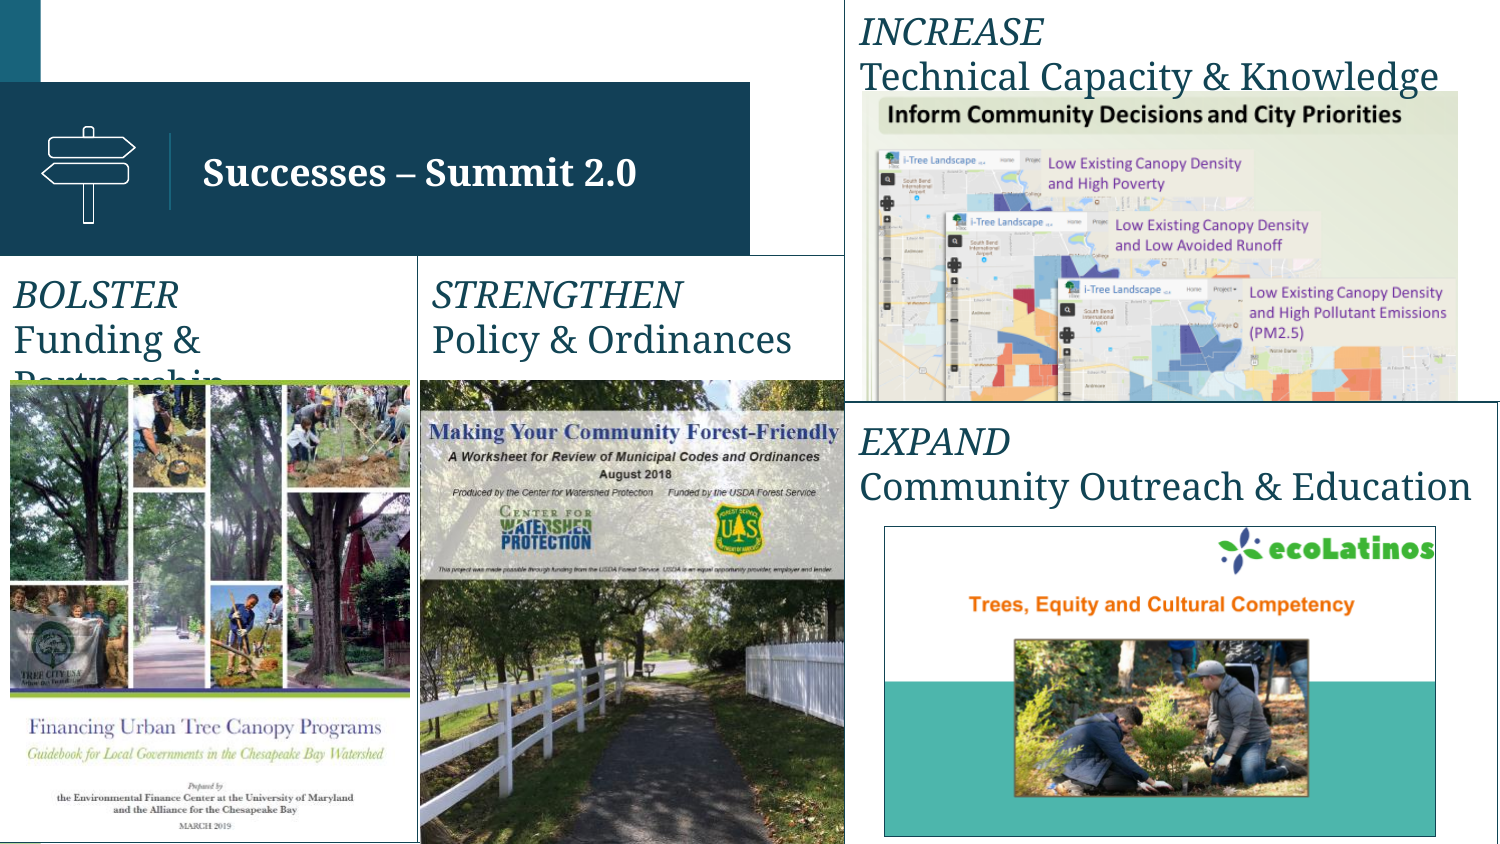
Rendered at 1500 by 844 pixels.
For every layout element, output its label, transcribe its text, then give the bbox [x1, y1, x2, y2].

text_box INCREASE Technical Capacity & Knowledge [844, 0, 1500, 402]
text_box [41, 126, 136, 224]
title Successes – Summit 2.0 [187, 87, 715, 255]
text_box EXPAND Community Outreach & Education [847, 402, 1498, 844]
picture [884, 525, 1436, 837]
picture [861, 91, 1459, 483]
picture [420, 379, 844, 844]
list BOLSTER Funding & Partnership [0, 255, 417, 843]
text_box STRENGTHEN Policy & Ordinances [417, 255, 844, 380]
picture [10, 379, 410, 837]
